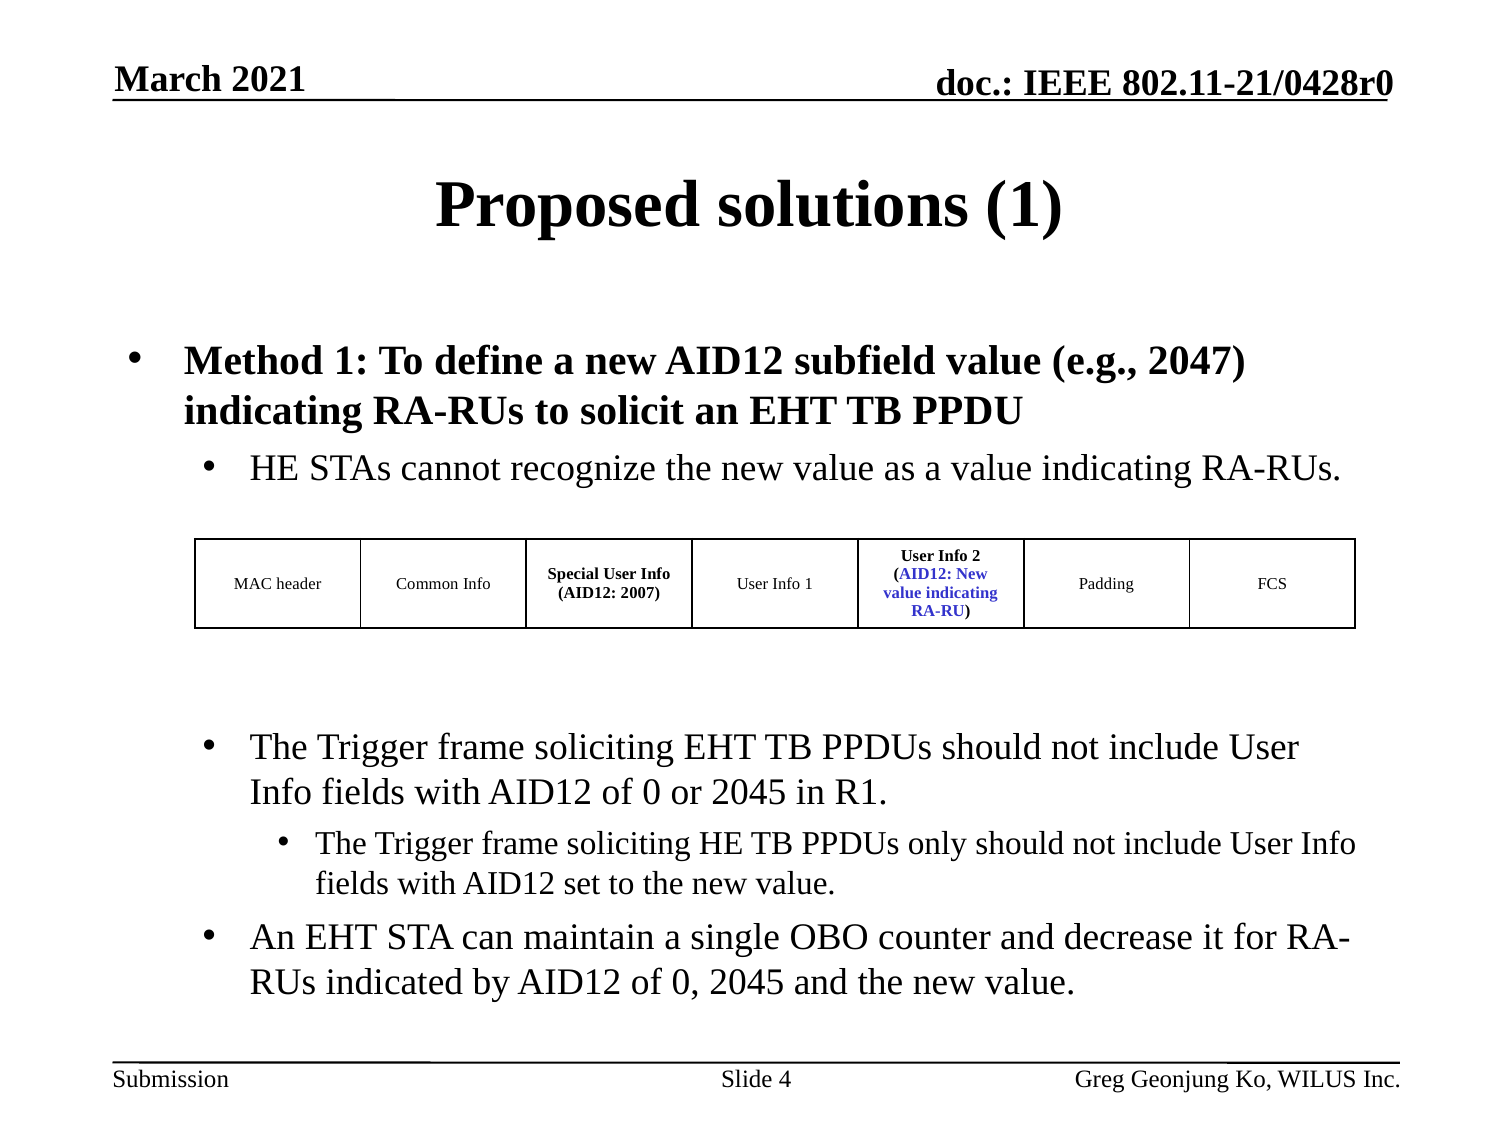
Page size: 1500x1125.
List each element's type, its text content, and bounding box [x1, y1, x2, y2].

slide_number Slide 4 [712, 1061, 800, 1123]
table_header User Info 1 [693, 540, 857, 627]
table_header MAC header [196, 540, 360, 627]
footer Greg Geonjung Ko, WILUS Inc. [878, 1061, 1402, 1093]
title Proposed solutions (1) [112, 112, 1388, 288]
table_header Special User Info (AID12: 2007) [527, 540, 691, 627]
list Method 1: To define a new AID12 subfield value (e.g., 2047) indicating RA-RUs to solicit an EHT TB PPDU HE STAs cannot recognize the new value as a value indicating RA-RUs. The Trigger frame soliciting EHT TB PPDUs should not include User Info fields with AID12 of 0 or 2045 in R1. The Trigger frame soliciting HE TB PPDUs only should not include User Info fields with AID12 set to the new value. An EHT STA can maintain a single OBO counter and decrease it for RA-RUs indicated by AID12 of 0, 2045 and the new value. [112, 324, 1388, 1000]
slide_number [114, 54, 423, 100]
table_header User Info 2 (AID12: New value indicating RA-RU) [859, 540, 1023, 627]
table_header FCS [1190, 540, 1354, 627]
table_header Common Info [361, 540, 525, 627]
table_header Padding [1025, 540, 1189, 627]
